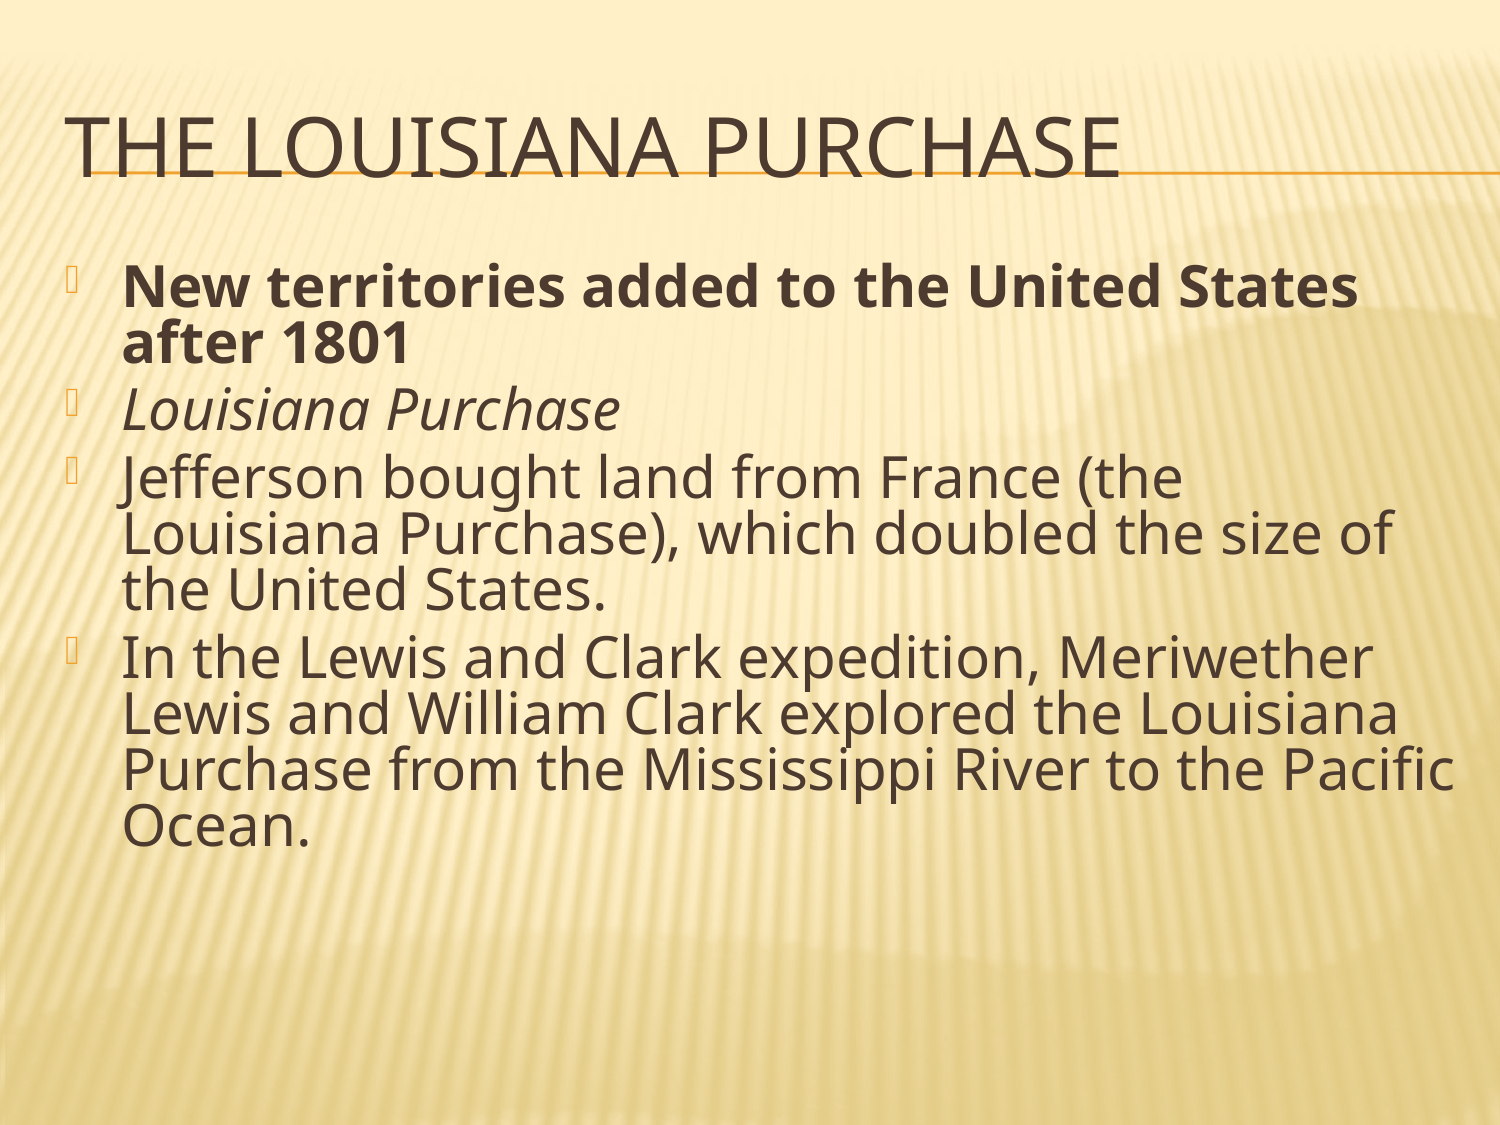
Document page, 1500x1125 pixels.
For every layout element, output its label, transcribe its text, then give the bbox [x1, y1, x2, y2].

title The Louisiana Purchase [50, 75, 1475, 213]
list New territories added to the United States after 1801 Louisiana Purchase Jefferson bought land from France (the Louisiana Purchase), which doubled the size of the United States. In the Lewis and Clark expedition, Meriwether Lewis and William Clark explored the Louisiana Purchase from the Mississippi River to the Pacific Ocean. [49, 254, 1476, 998]
